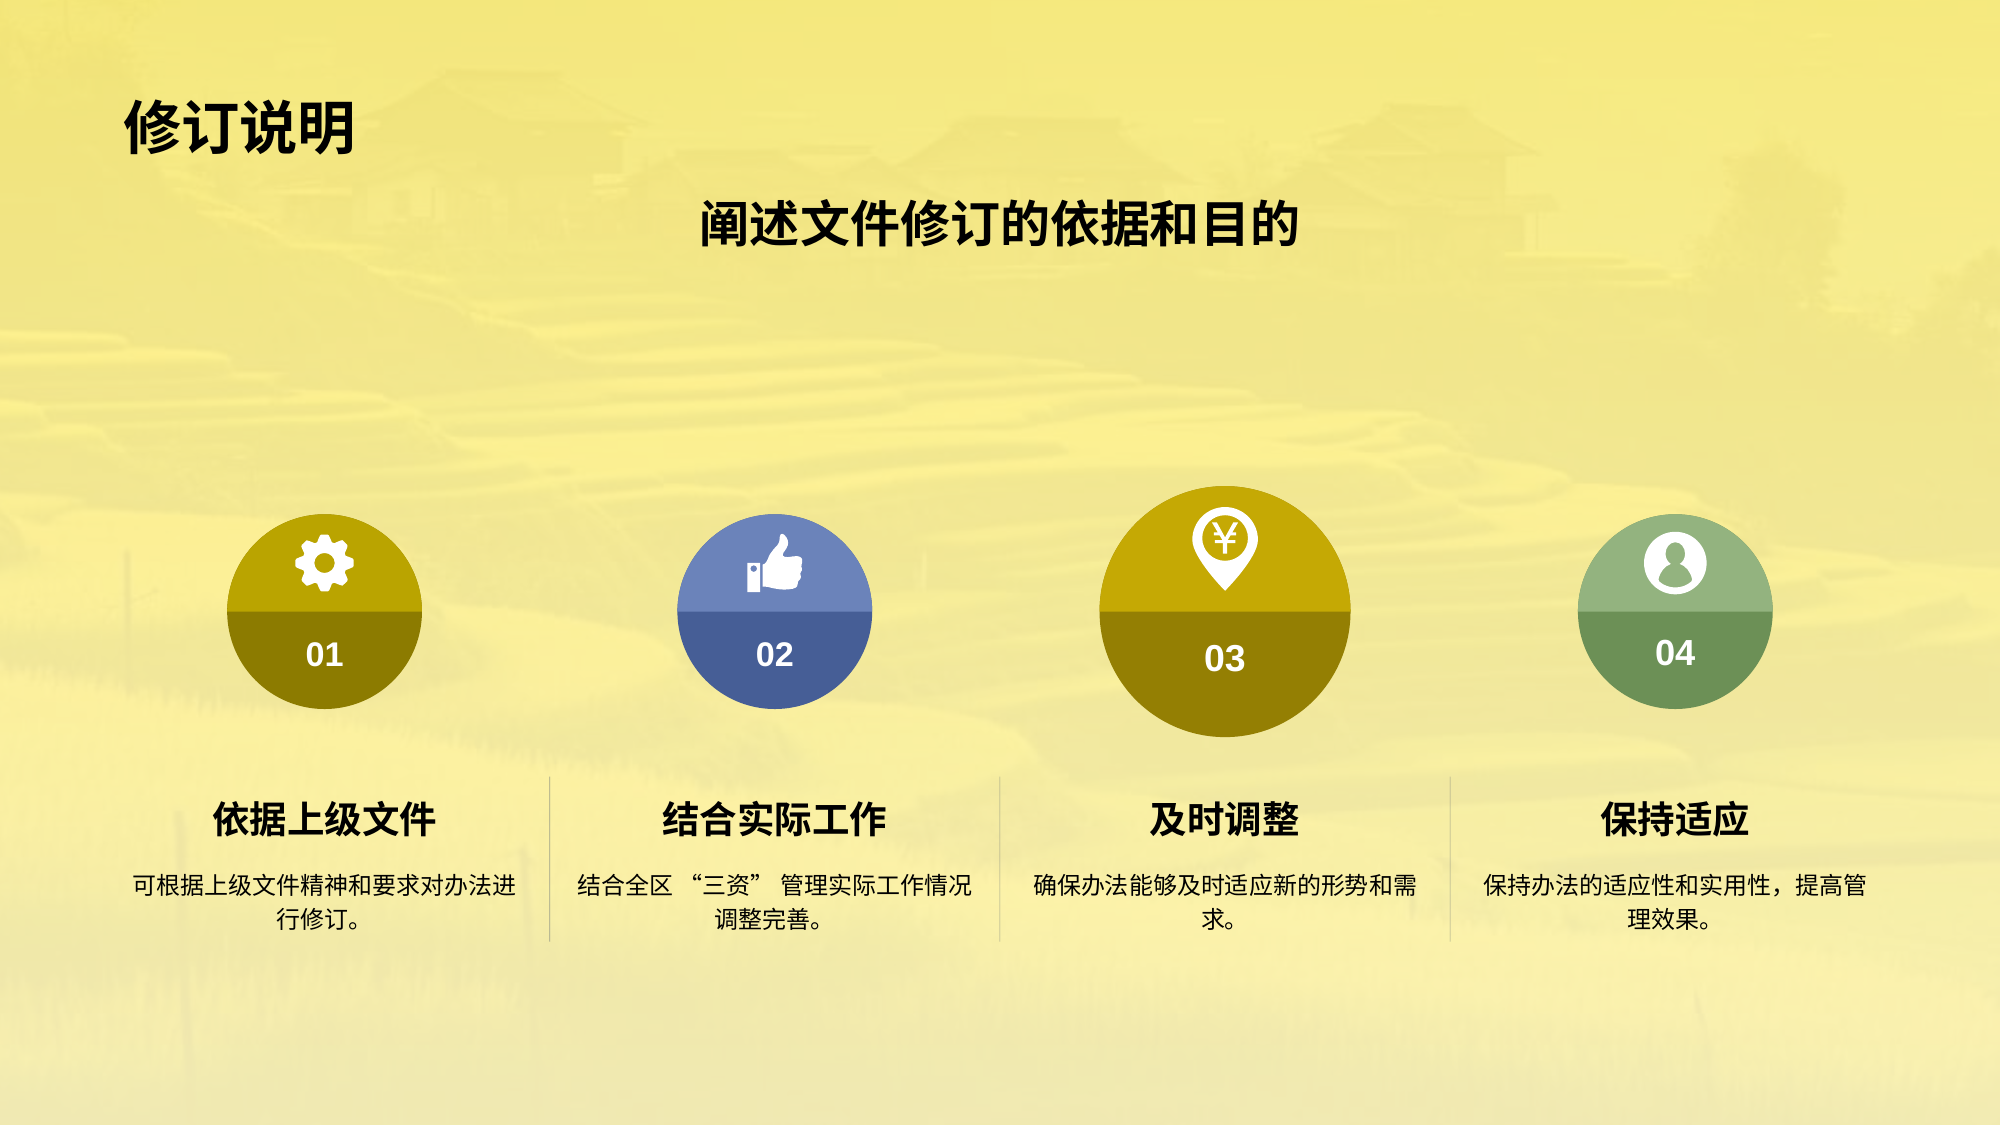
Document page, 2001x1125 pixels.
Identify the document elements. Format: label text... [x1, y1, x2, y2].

title 修订说明 [108, 21, 1890, 169]
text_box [110, 185, 1890, 942]
